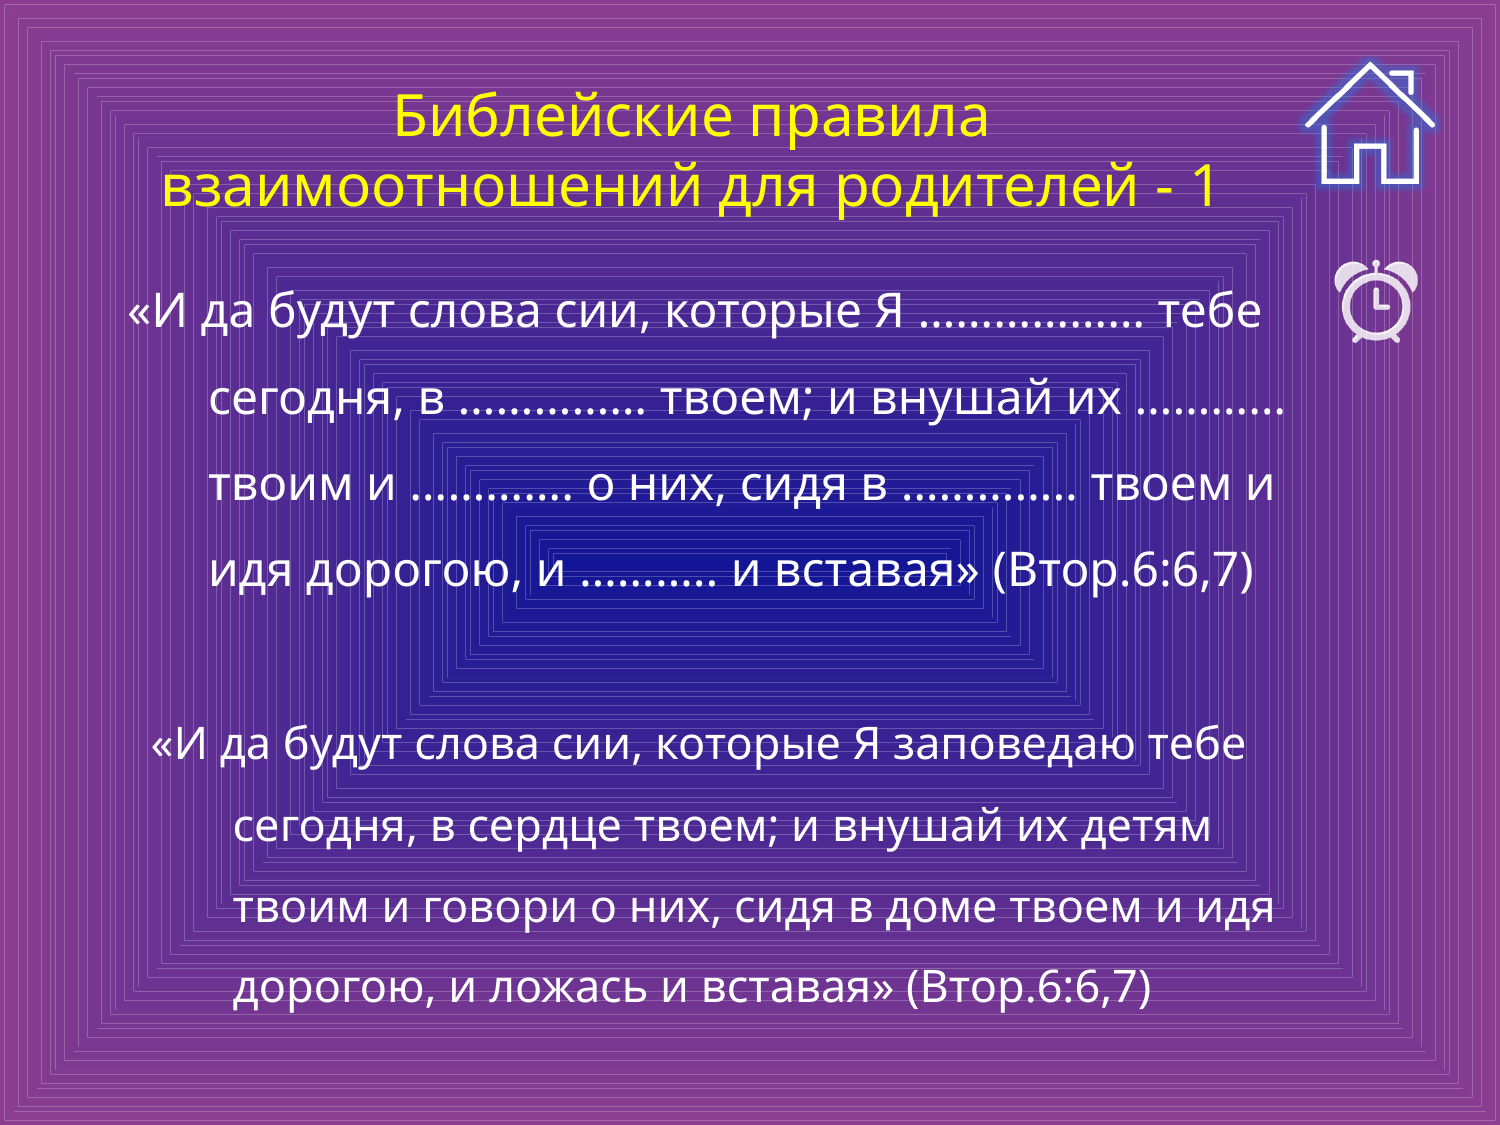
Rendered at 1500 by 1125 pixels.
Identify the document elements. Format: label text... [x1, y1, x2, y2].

picture [1328, 255, 1424, 350]
text_box «И да будут слова сии, которые Я заповедаю тебе сегодня, в сердце твоем; и внушай их детям твоим и говори о них, сидя в доме твоем и идя дорогою, и ложась и вставая» (Втор.6:6,7) [135, 680, 1376, 1024]
picture [1304, 54, 1435, 184]
list «И да будут слова сии, которые Я ……………… тебе сегодня, в …………… твоем; и внушай их ………… твоим и …………. о них, сидя в ………….. твоем и идя дорогою, и ……….. и вставая» (Втор.6:6,7) [112, 243, 1329, 681]
text_box Библейские правила взаимоотношений для родителей - 1 [100, 54, 1284, 243]
